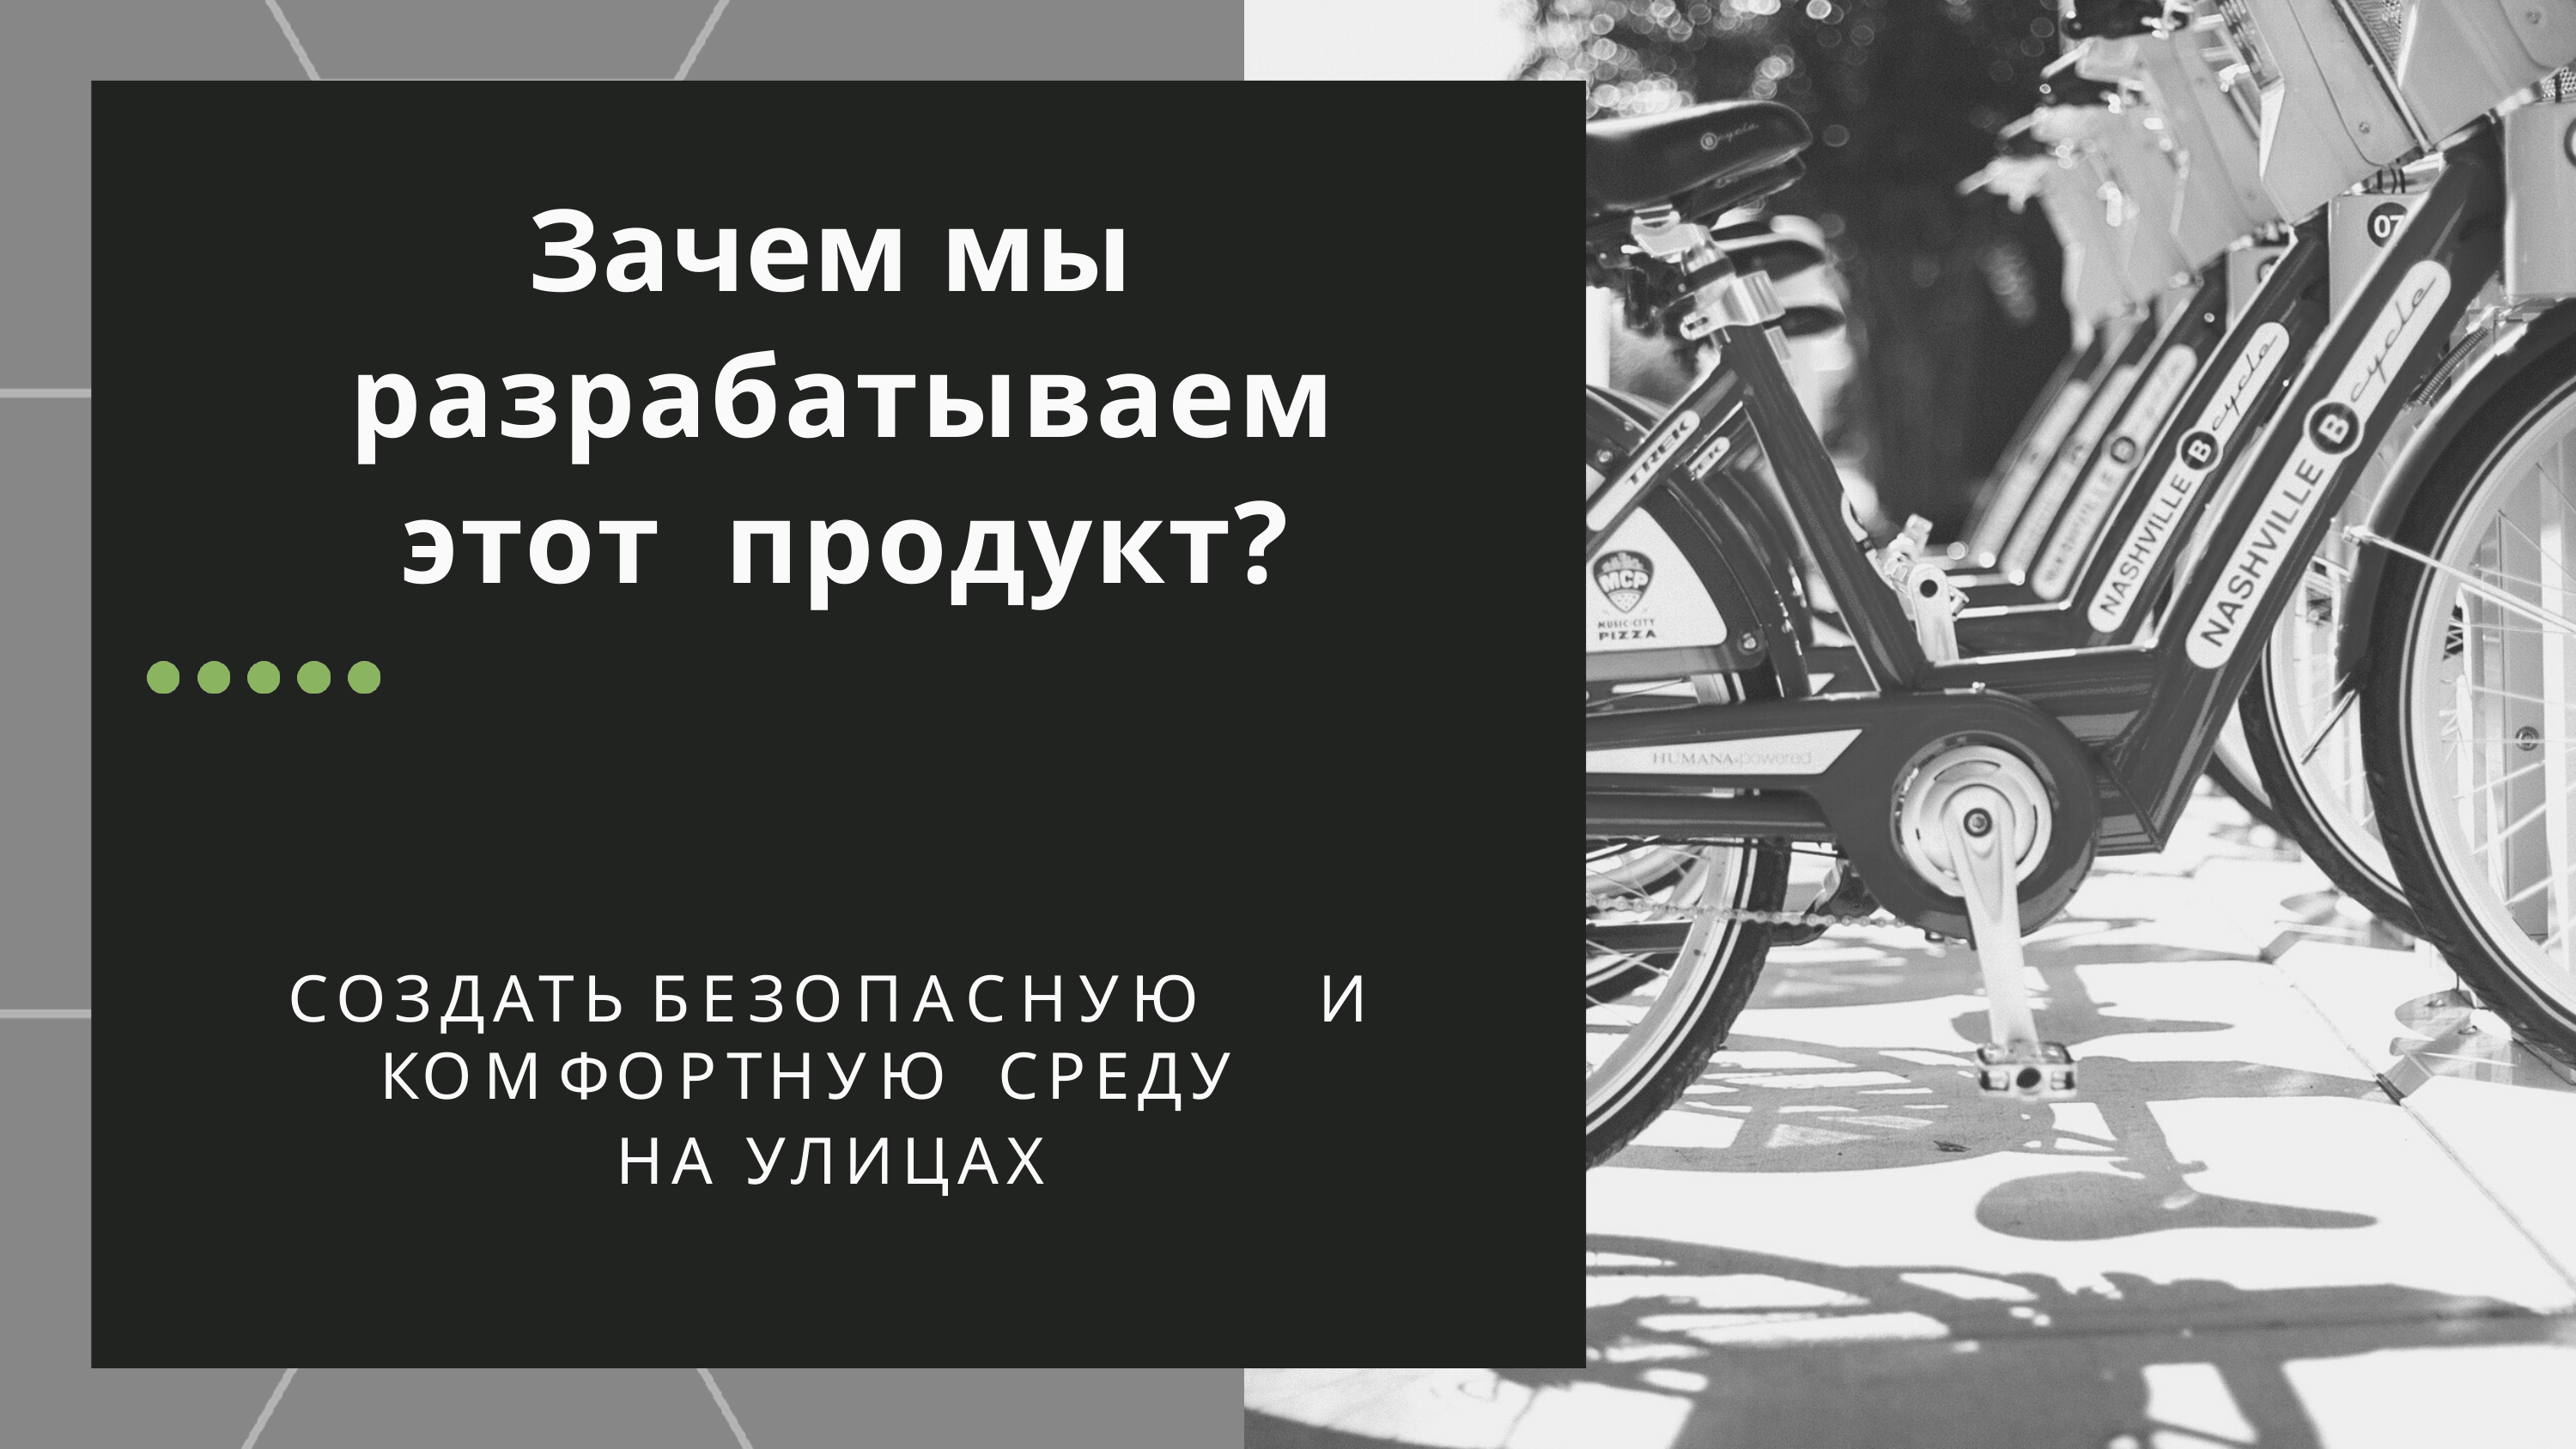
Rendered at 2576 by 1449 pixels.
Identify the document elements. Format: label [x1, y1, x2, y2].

picture [0, 0, 91, 1449]
text_box [147, 661, 380, 694]
text_box [91, 0, 2576, 1449]
